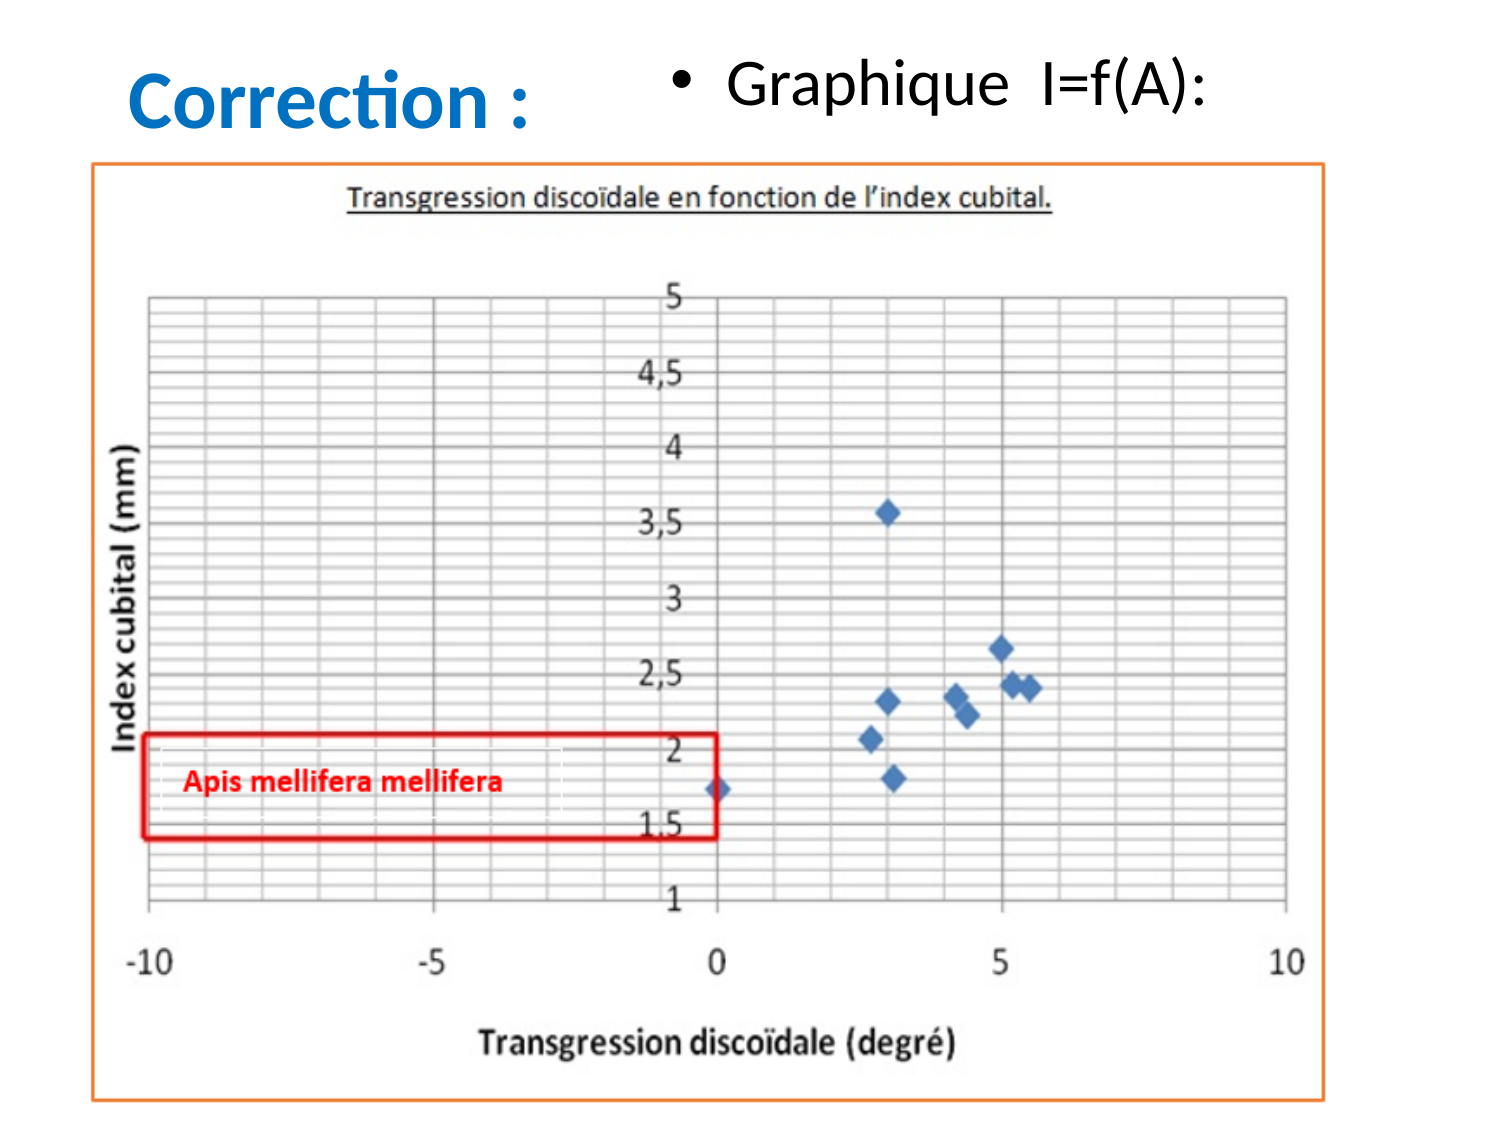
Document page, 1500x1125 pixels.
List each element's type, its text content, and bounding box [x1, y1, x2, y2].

picture [88, 159, 1329, 1107]
list Graphique I=f(A): [655, 31, 1390, 154]
title Correction : [29, 31, 632, 160]
